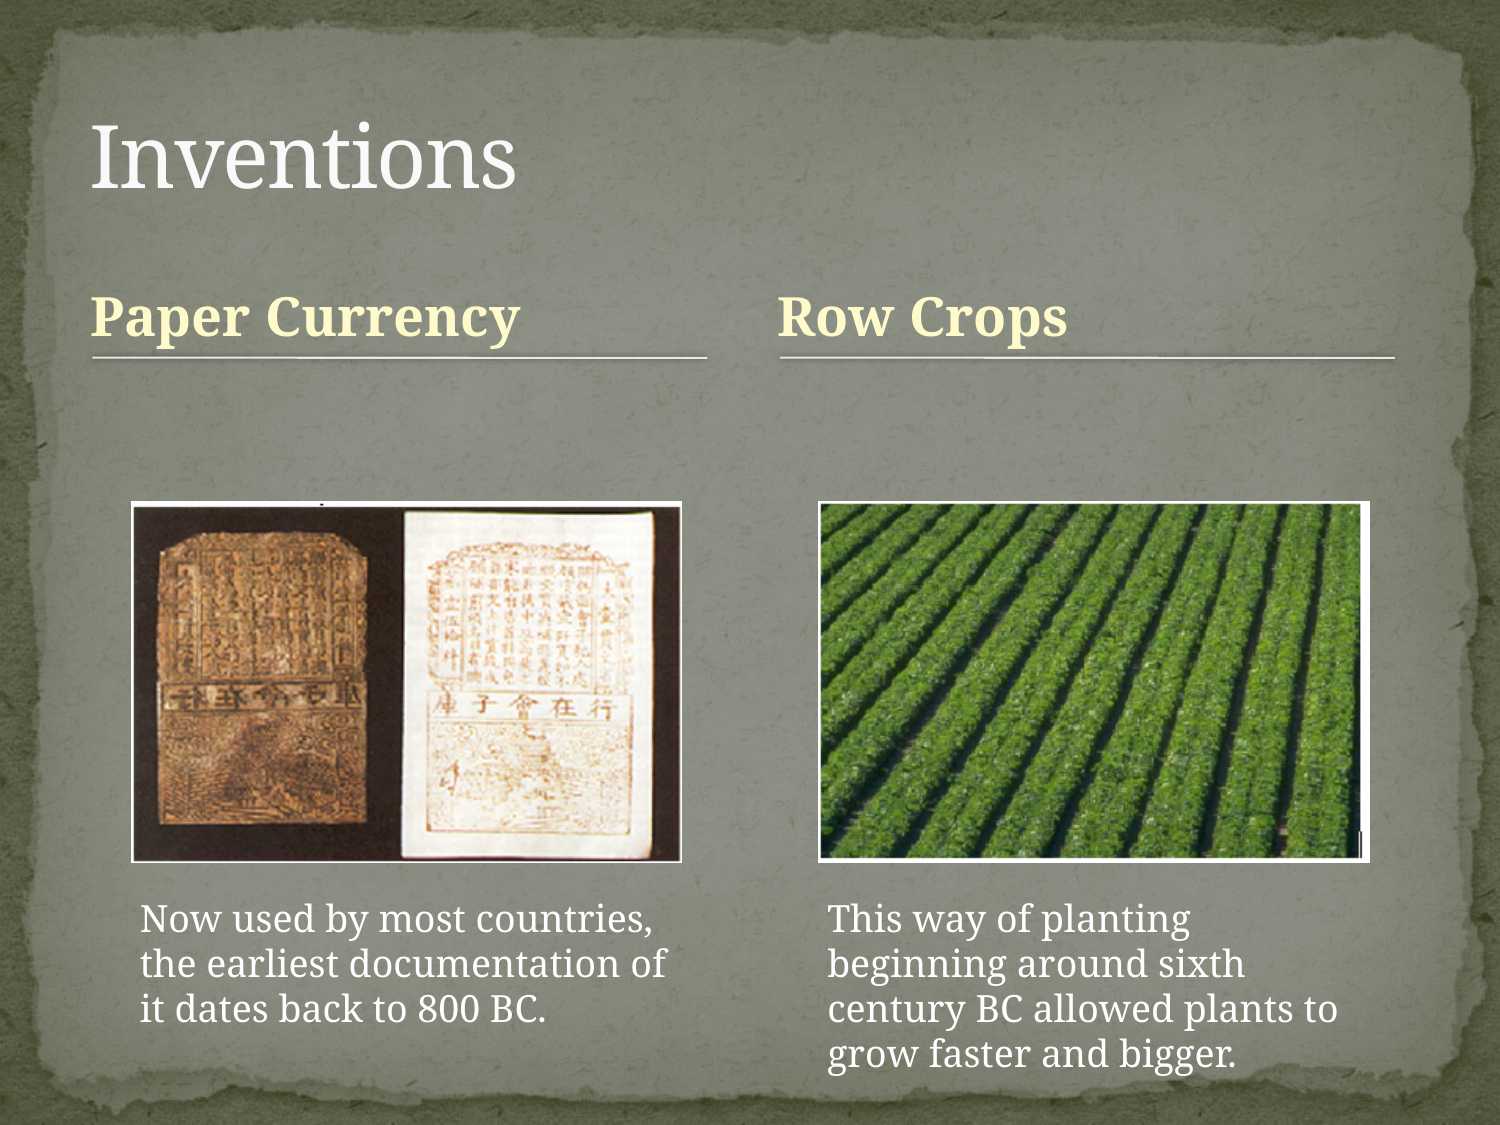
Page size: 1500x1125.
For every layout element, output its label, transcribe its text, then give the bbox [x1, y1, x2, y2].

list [821, 504, 1369, 861]
text_box Now used by most countries, the earliest documentation of it dates back to 800 BC. [125, 887, 700, 1083]
list Row Crops [760, 228, 1427, 357]
list Paper Currency [73, 228, 740, 357]
text_box This way of planting beginning around sixth century BC allowed plants to grow faster and bigger. [812, 887, 1388, 1125]
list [134, 504, 681, 861]
title Inventions [74, 25, 1425, 213]
